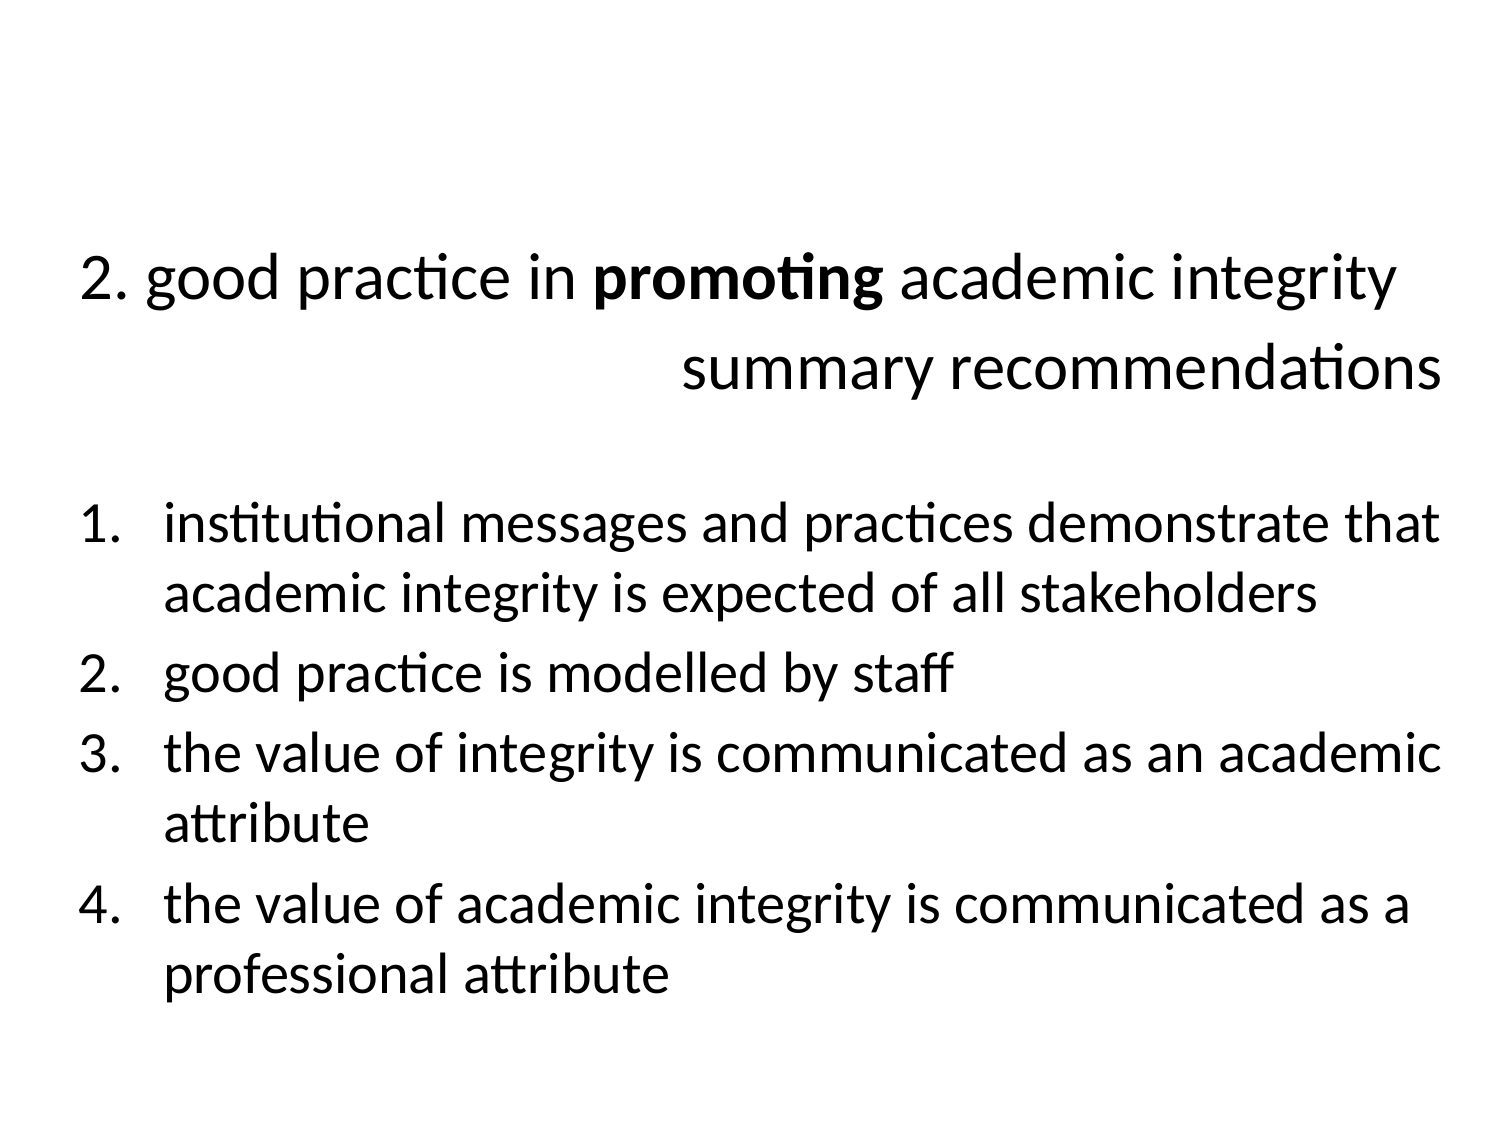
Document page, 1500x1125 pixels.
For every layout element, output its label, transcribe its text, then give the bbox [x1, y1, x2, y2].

text_box 2. good practice in promoting academic integrity summary recommendations institutional messages and practices demonstrate that academic integrity is expected of all stakeholders good practice is modelled by staff the value of integrity is communicated as an academic attribute the value of academic integrity is communicated as a professional attribute [46, 225, 1474, 1125]
